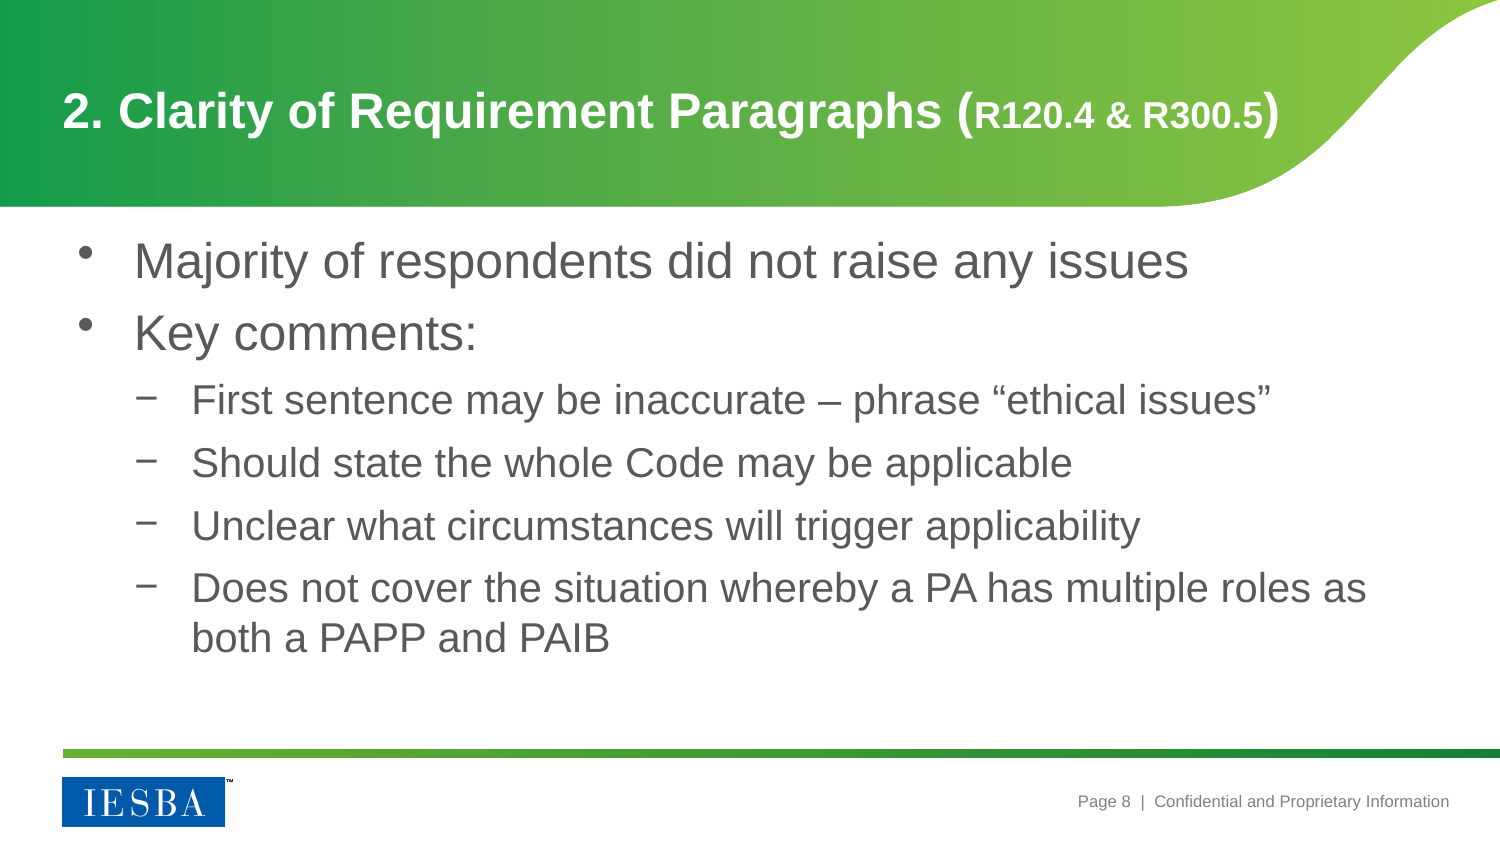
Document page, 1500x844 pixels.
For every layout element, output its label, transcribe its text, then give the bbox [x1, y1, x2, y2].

list Majority of respondents did not raise any issues Key comments: First sentence may be inaccurate – phrase “ethical issues” Should state the whole Code may be applicable Unclear what circumstances will trigger applicability Does not cover the situation whereby a PA has multiple roles as both a PAPP and PAIB [62, 220, 1450, 724]
picture [62, 777, 233, 827]
title 2. Clarity of Requirement Paragraphs (R120.4 & R300.5) [62, 75, 1300, 142]
picture [0, 0, 1500, 207]
